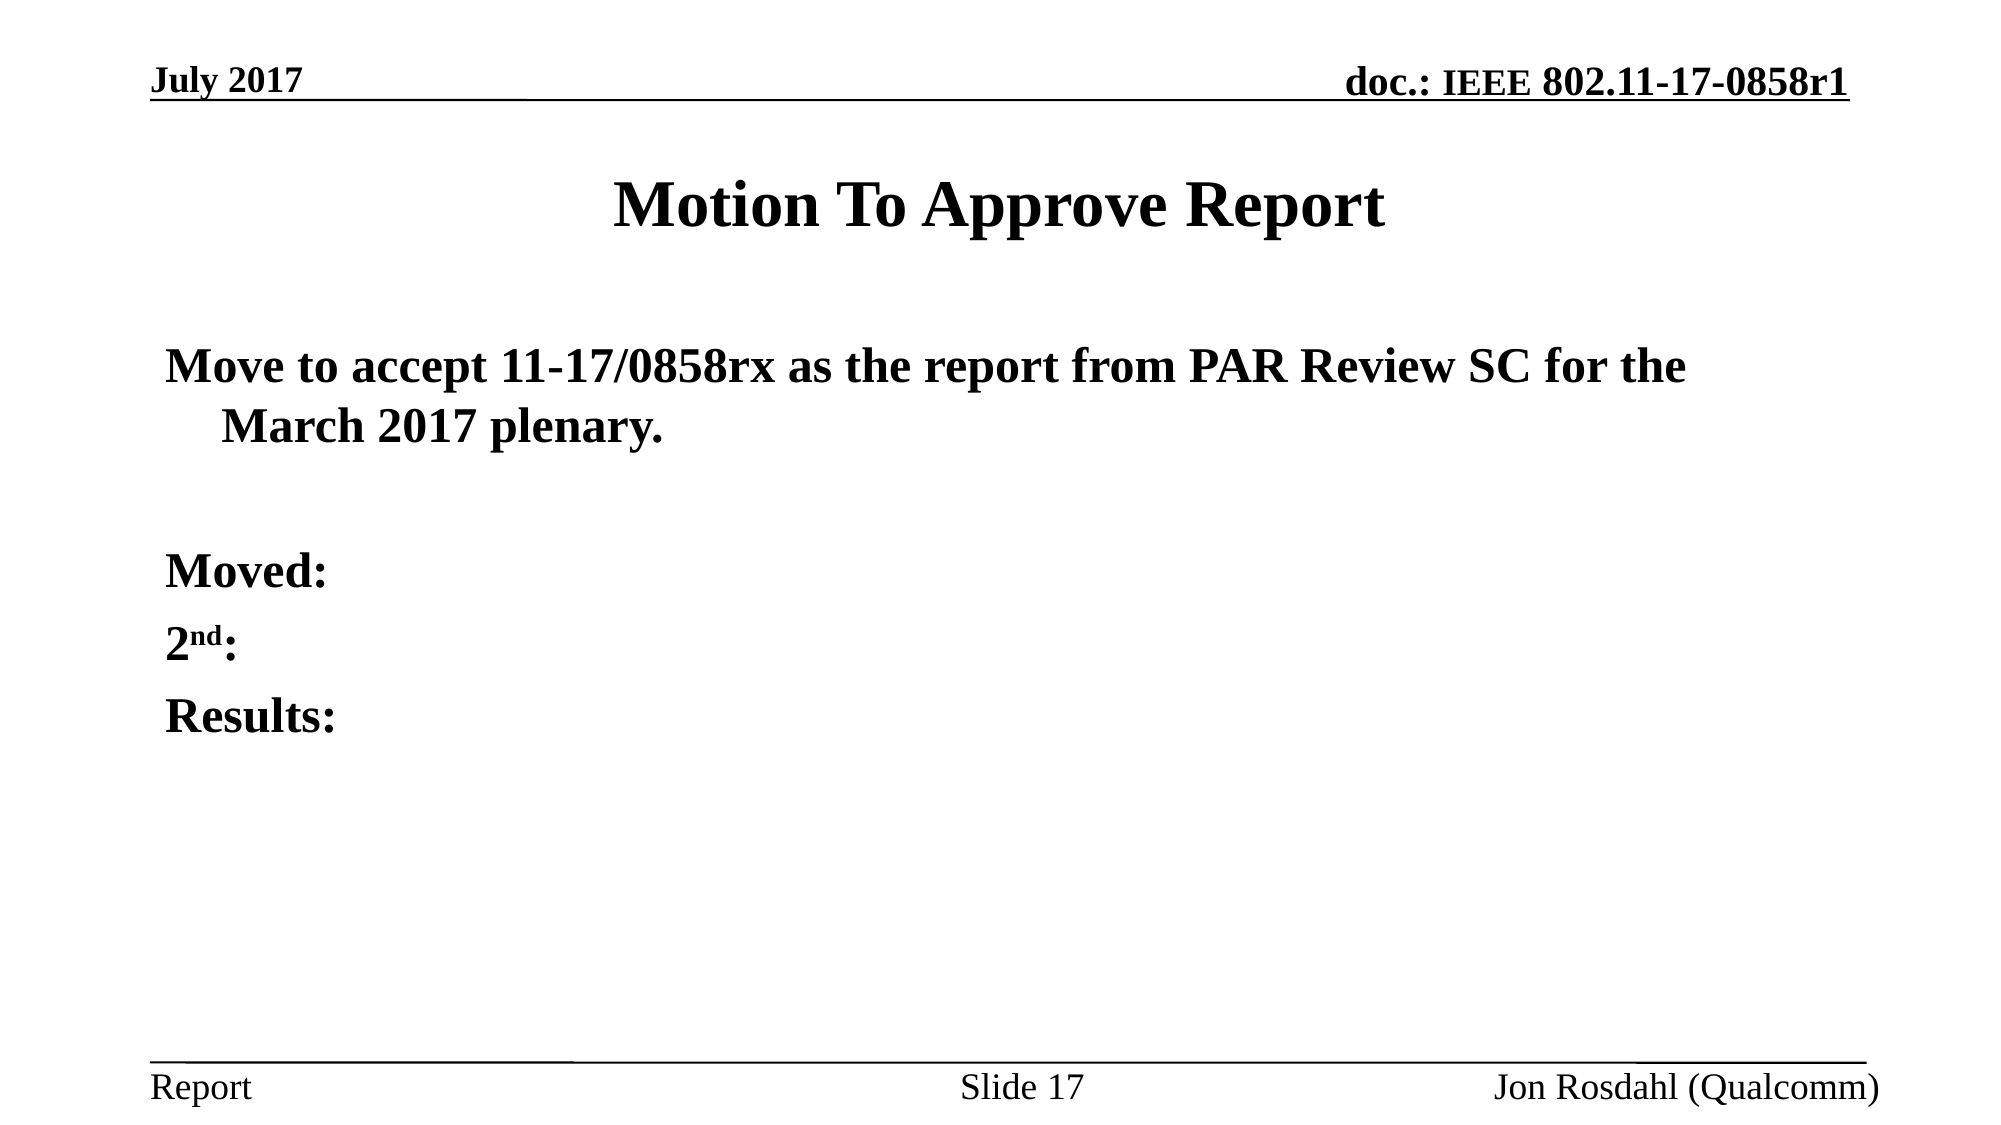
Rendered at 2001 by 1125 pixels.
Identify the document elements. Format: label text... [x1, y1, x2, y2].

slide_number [149, 49, 431, 100]
footer Jon Rosdahl (Qualcomm) [1436, 1061, 1881, 1108]
slide_number Slide 17 [950, 1061, 1095, 1125]
title Motion To Approve Report [149, 112, 1850, 288]
list Move to accept 11-17/0858rx as the report from PAR Review SC for the March 2017 plenary. Moved: 2nd: Results: [149, 324, 1850, 1000]
